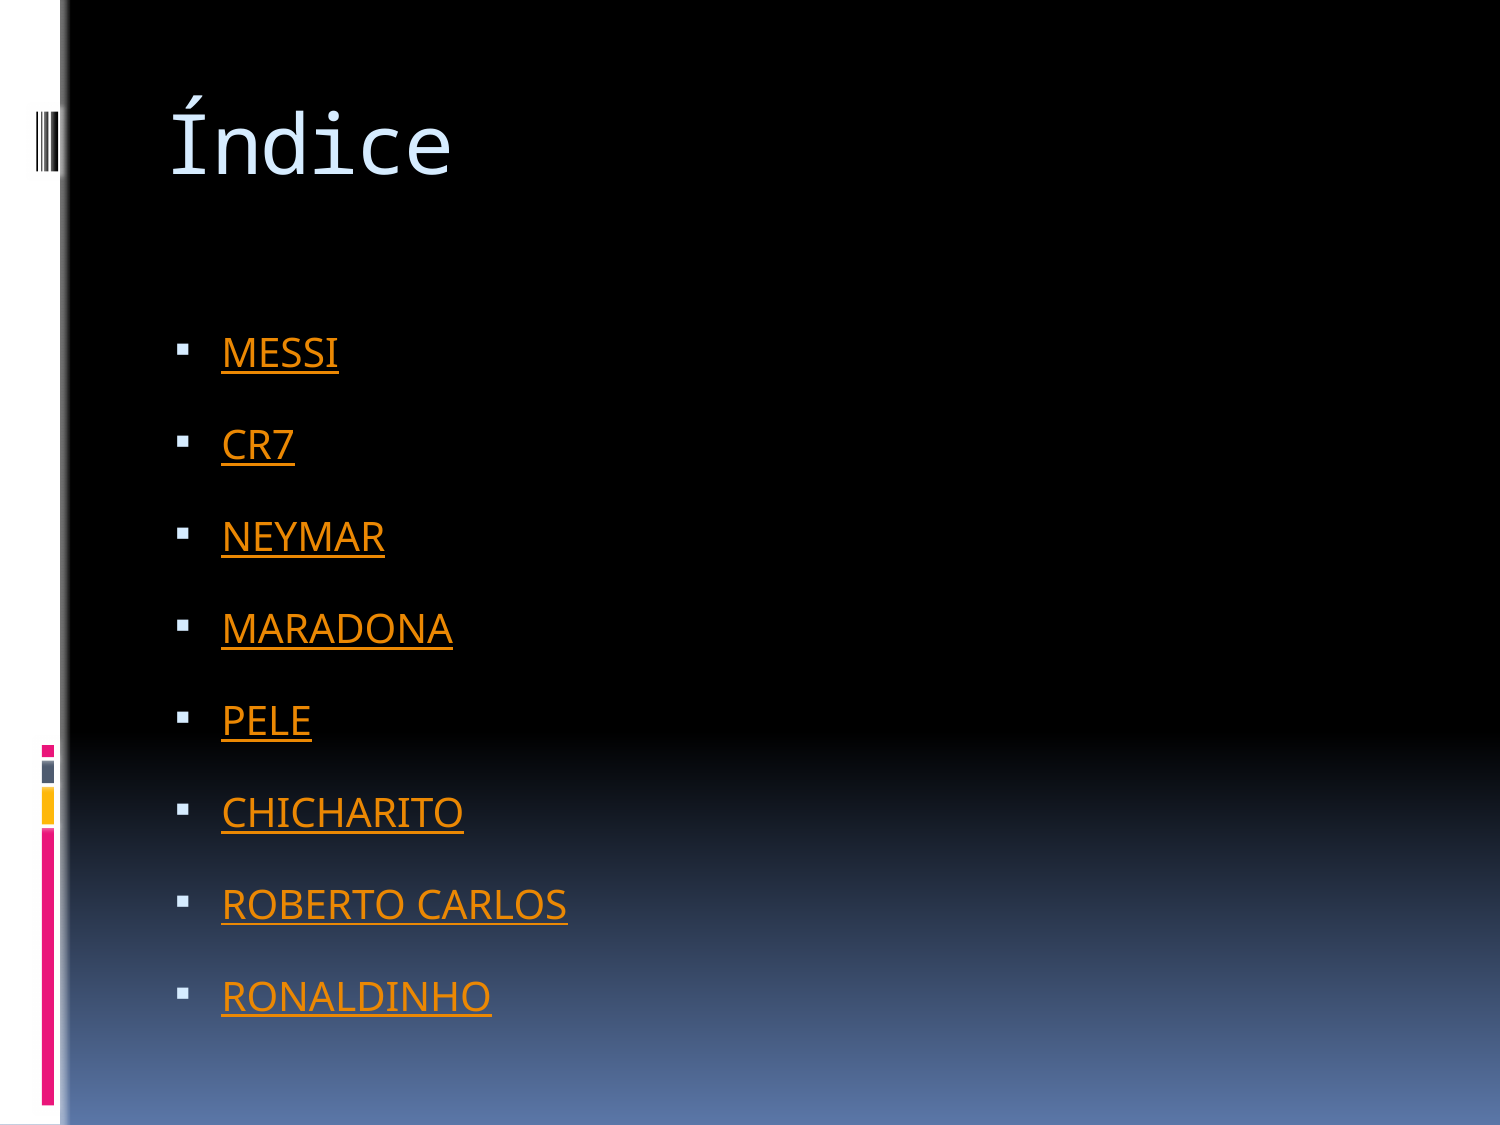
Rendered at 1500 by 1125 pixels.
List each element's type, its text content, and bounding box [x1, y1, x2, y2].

title Índice [150, 83, 1425, 234]
list MESSI CR7 NEYMAR MARADONA PELE CHICHARITO ROBERTO CARLOS RONALDINHO [150, 292, 1425, 1043]
